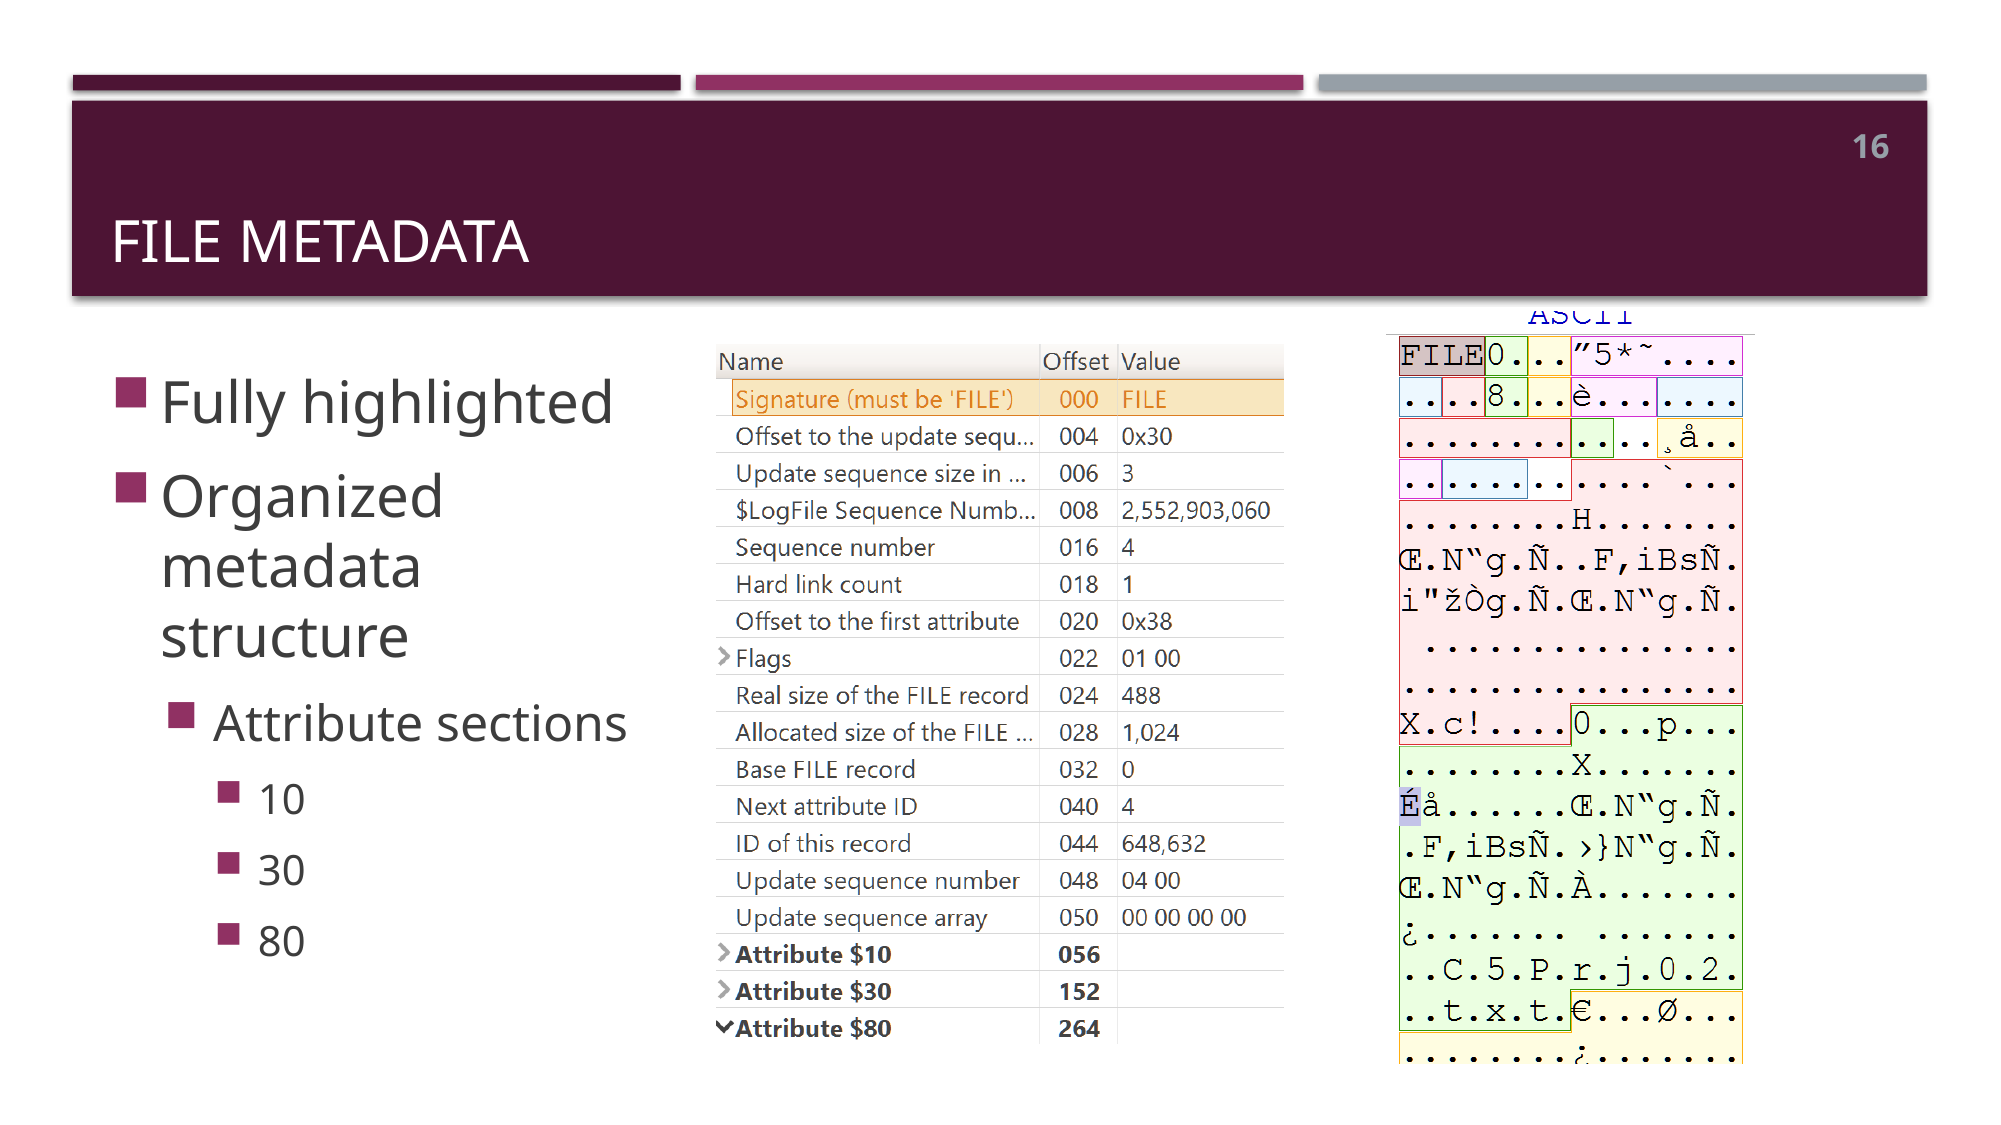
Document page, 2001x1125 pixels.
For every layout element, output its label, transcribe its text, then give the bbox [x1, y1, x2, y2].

slide_number 16 [1732, 117, 1905, 178]
picture [1386, 310, 1756, 1064]
list Fully highlighted Organized metadata structure Attribute sections 10 30 80 [95, 357, 647, 962]
picture [715, 343, 1285, 1045]
title File metadata [95, 115, 1905, 282]
